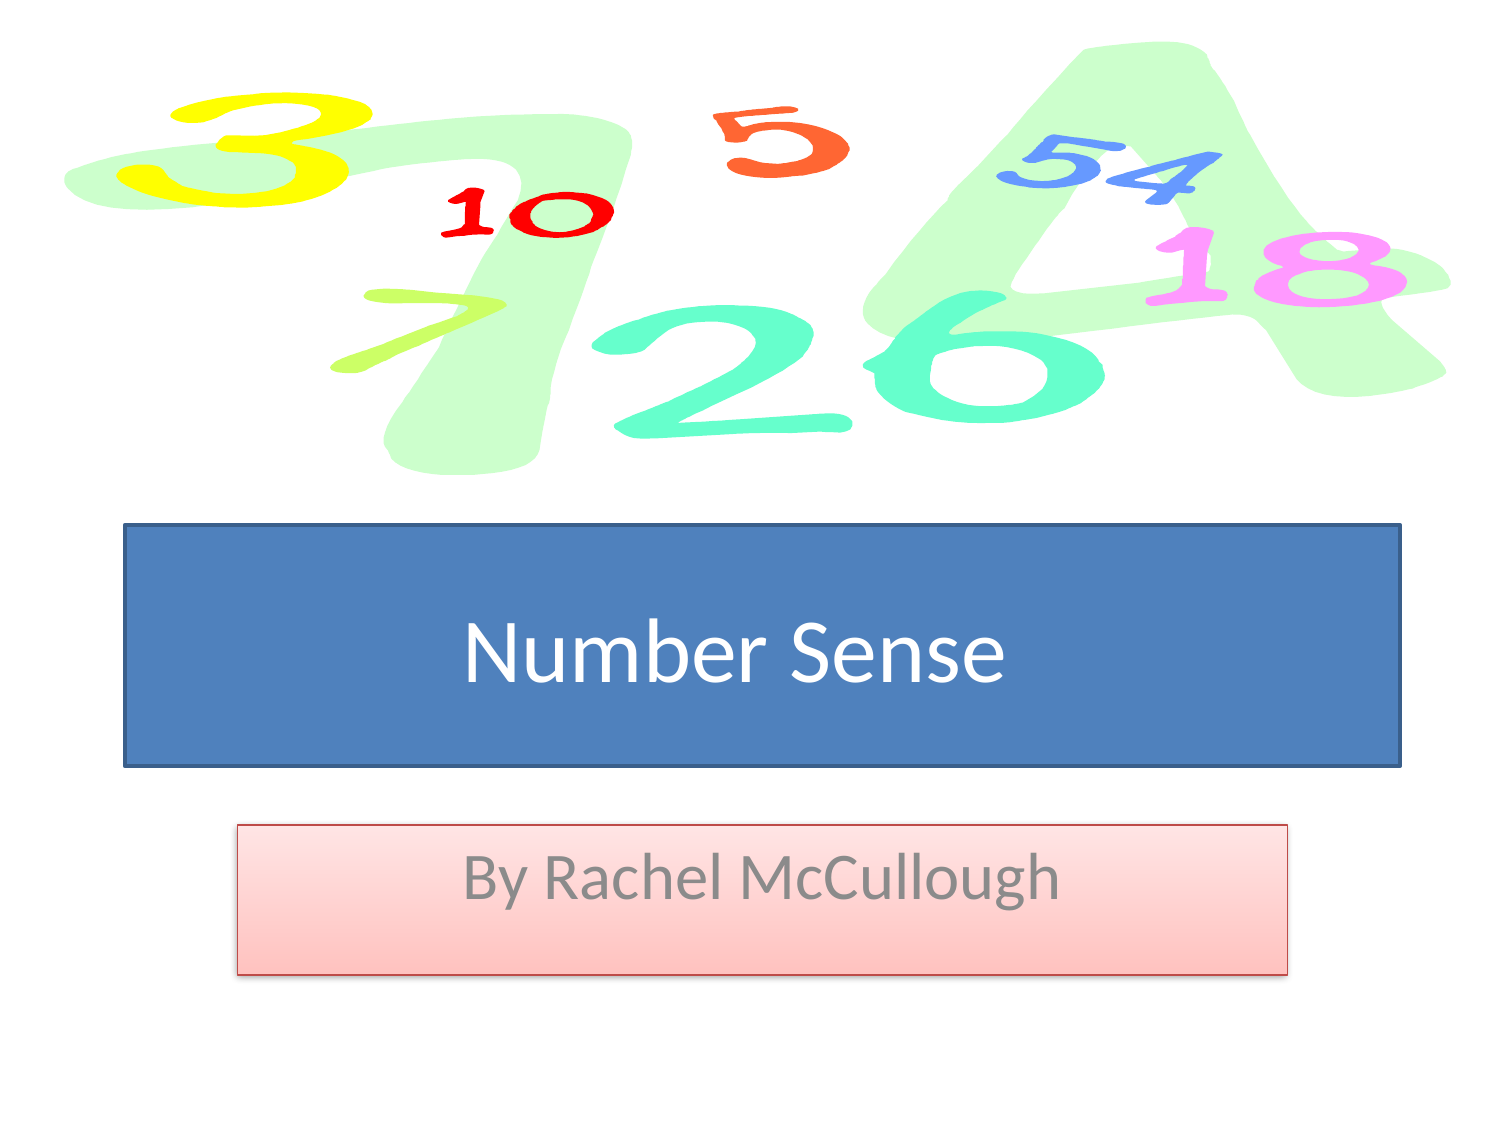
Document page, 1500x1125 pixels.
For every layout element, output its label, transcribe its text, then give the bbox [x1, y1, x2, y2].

picture [62, 37, 1463, 476]
subtitle By Rachel McCullough [237, 824, 1288, 976]
title Number Sense [123, 523, 1402, 768]
